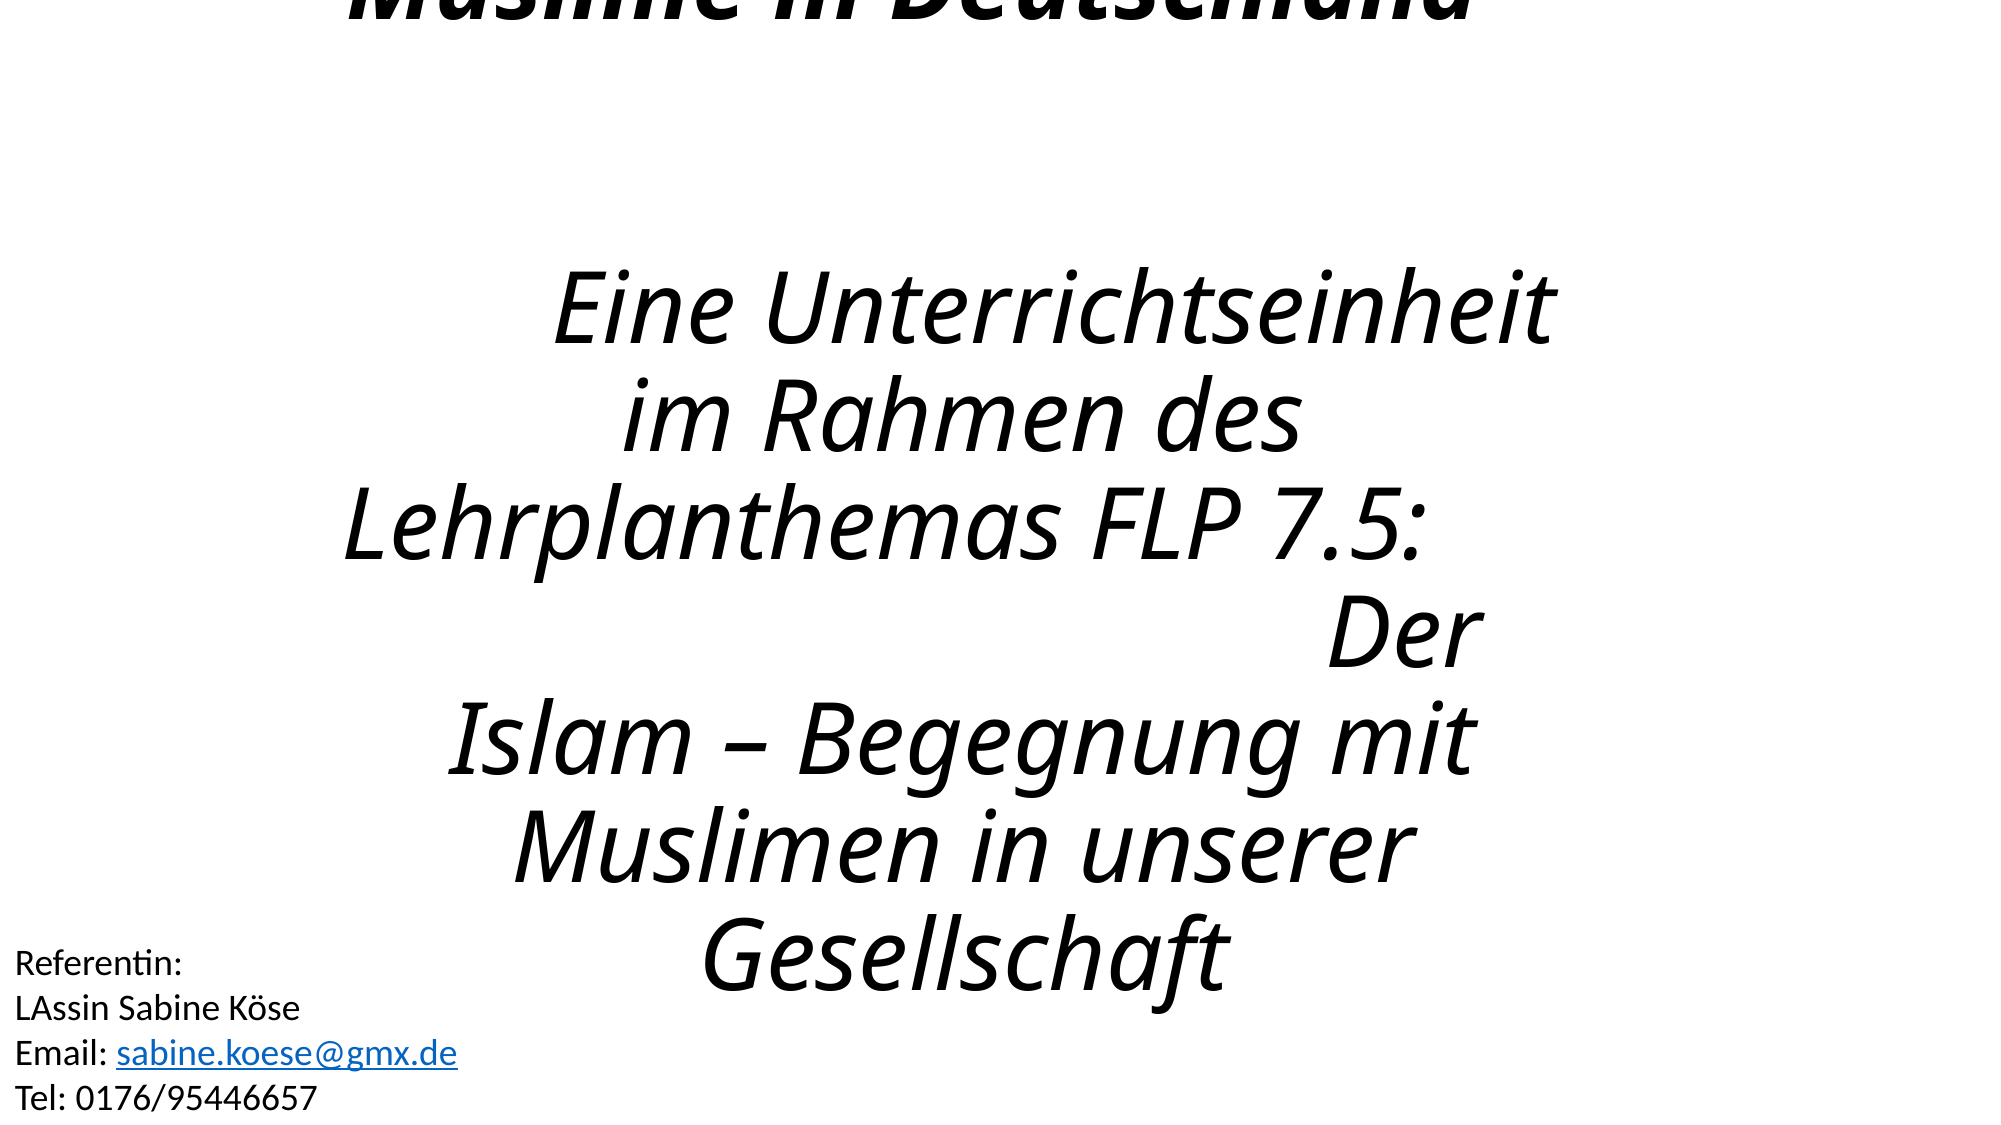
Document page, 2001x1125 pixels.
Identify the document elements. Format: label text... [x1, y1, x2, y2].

title Begegnungen mit einer fremden Religion und Kultur: Muslime in Deutschland – Eine Unterrichtseinheit im Rahmen des Lehrplanthemas FLP 7.5: Der Islam – Begegnung mit Muslimen in unserer Gesellschaft [326, 825, 1602, 1125]
text_box Referentin: LAssin Sabine Köse Email: sabine.koese@gmx.de Tel: 0176/95446657 [0, 930, 653, 1125]
